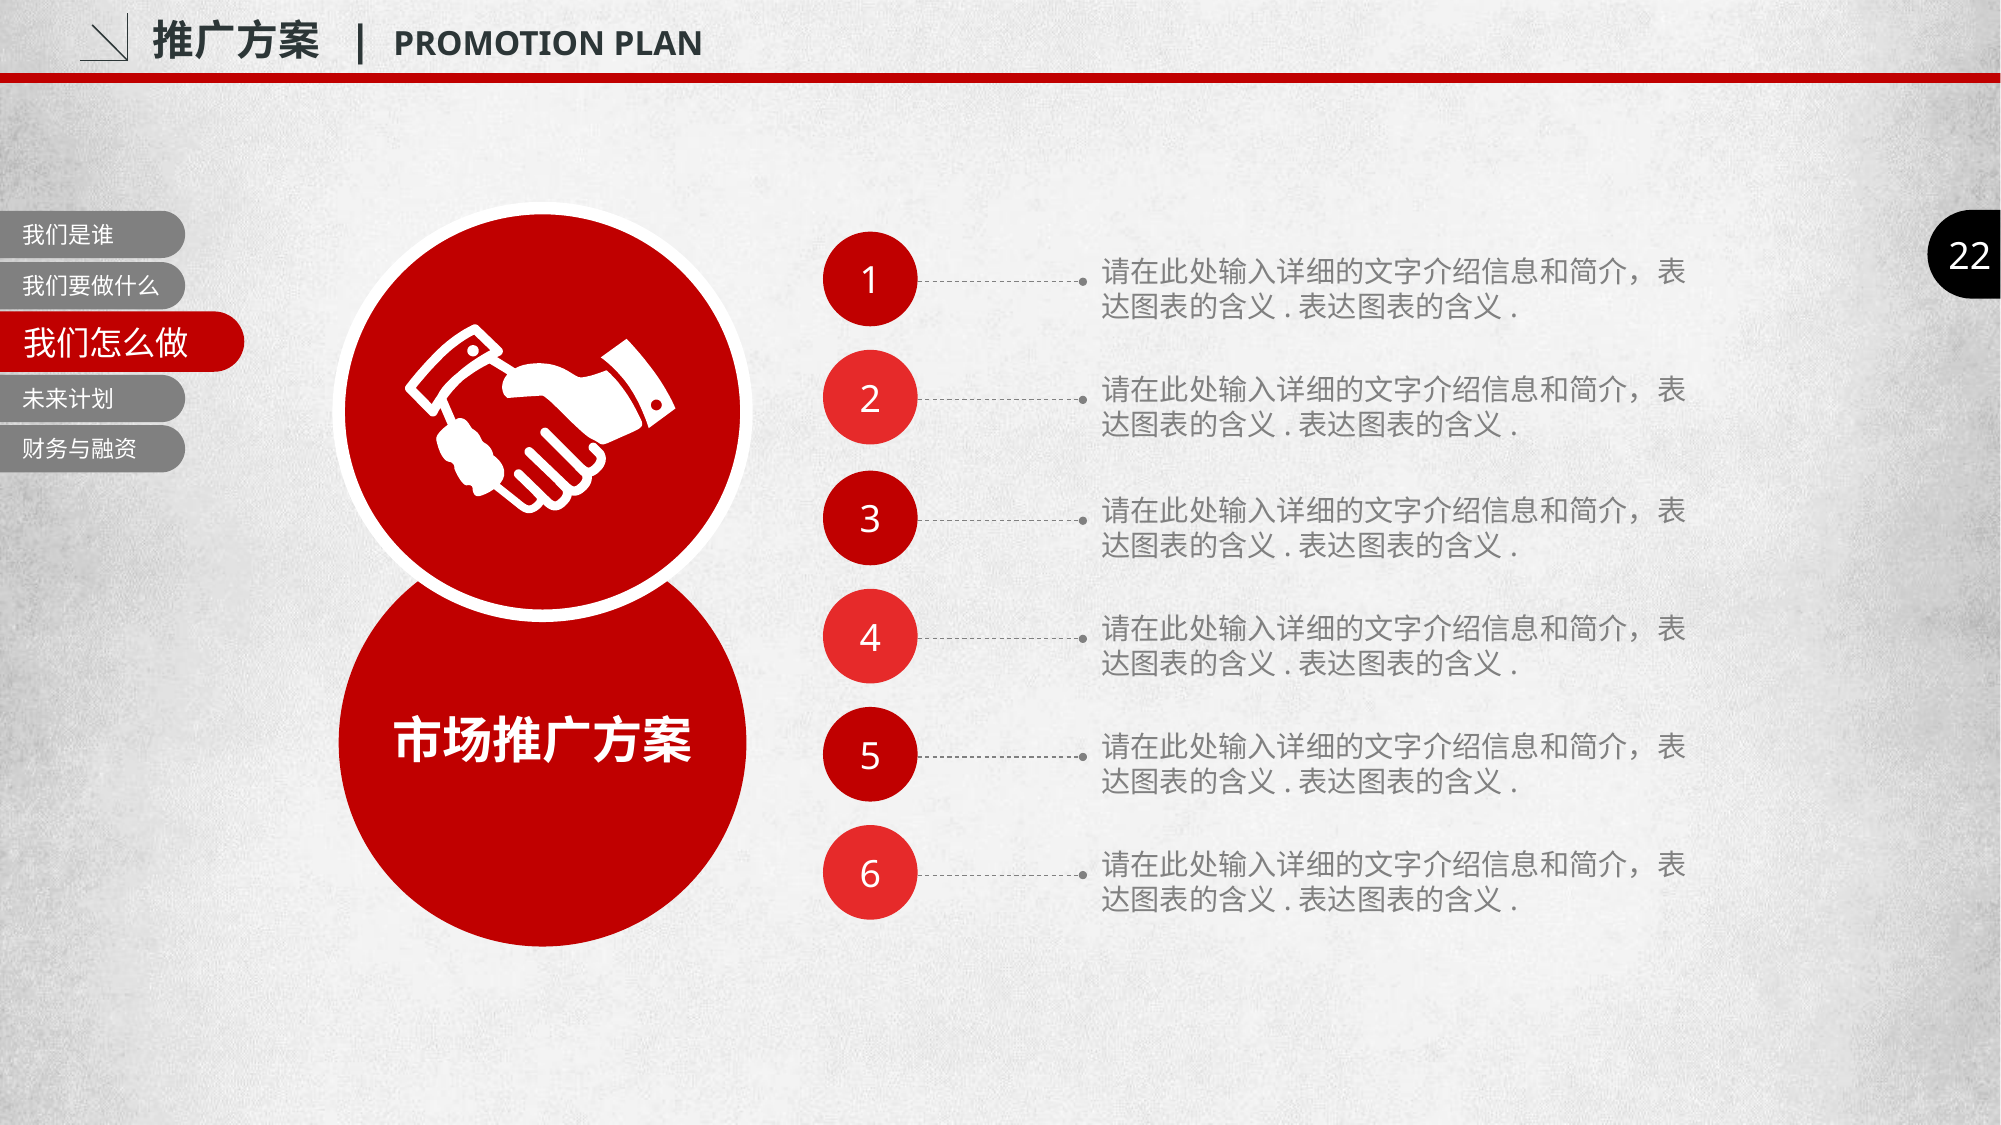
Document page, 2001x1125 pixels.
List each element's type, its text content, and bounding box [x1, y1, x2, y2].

text_box 请在此处输入详细的文字介绍信息和简介，表达图表的含义.表达图表的含义. [1086, 720, 1721, 838]
text_box 22 [1933, 210, 2001, 299]
text_box 请在此处输入详细的文字介绍信息和简介，表达图表的含义.表达图表的含义. [1086, 484, 1721, 602]
text_box [0, 208, 172, 260]
text_box [0, 309, 231, 374]
text_box [0, 259, 172, 312]
text_box 我们要做什么 [7, 262, 209, 310]
text_box 4 [820, 586, 920, 686]
text_box 请在此处输入详细的文字介绍信息和简介，表达图表的含义.表达图表的含义. [1086, 245, 1721, 363]
text_box 3 [820, 468, 920, 568]
text_box 6 [820, 822, 920, 922]
text_box [1925, 228, 1933, 280]
text_box 推广方案 | PROMOTION PLAN [137, 5, 1213, 73]
text_box 未来计划 [7, 374, 209, 423]
text_box [0, 423, 172, 475]
text_box 请在此处输入详细的文字介绍信息和简介，表达图表的含义.表达图表的含义. [1086, 838, 1721, 970]
text_box 我们怎么做 [8, 314, 292, 370]
text_box [405, 324, 643, 514]
text_box 请在此处输入详细的文字介绍信息和简介，表达图表的含义.表达图表的含义. [1086, 602, 1721, 720]
picture [0, 0, 2001, 73]
text_box [0, 372, 170, 423]
text_box 2 [820, 347, 920, 447]
text_box 财务与融资 [7, 425, 209, 473]
text_box [336, 205, 749, 618]
text_box [600, 338, 676, 429]
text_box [80, 12, 128, 61]
text_box 我们是谁 [7, 210, 209, 258]
text_box 5 [820, 704, 920, 804]
text_box 请在此处输入详细的文字介绍信息和简介，表达图表的含义.表达图表的含义. [1086, 363, 1721, 484]
text_box 1 [820, 229, 920, 329]
picture [0, 83, 2001, 1125]
text_box [336, 577, 749, 949]
text_box 市场推广方案 [378, 708, 707, 769]
